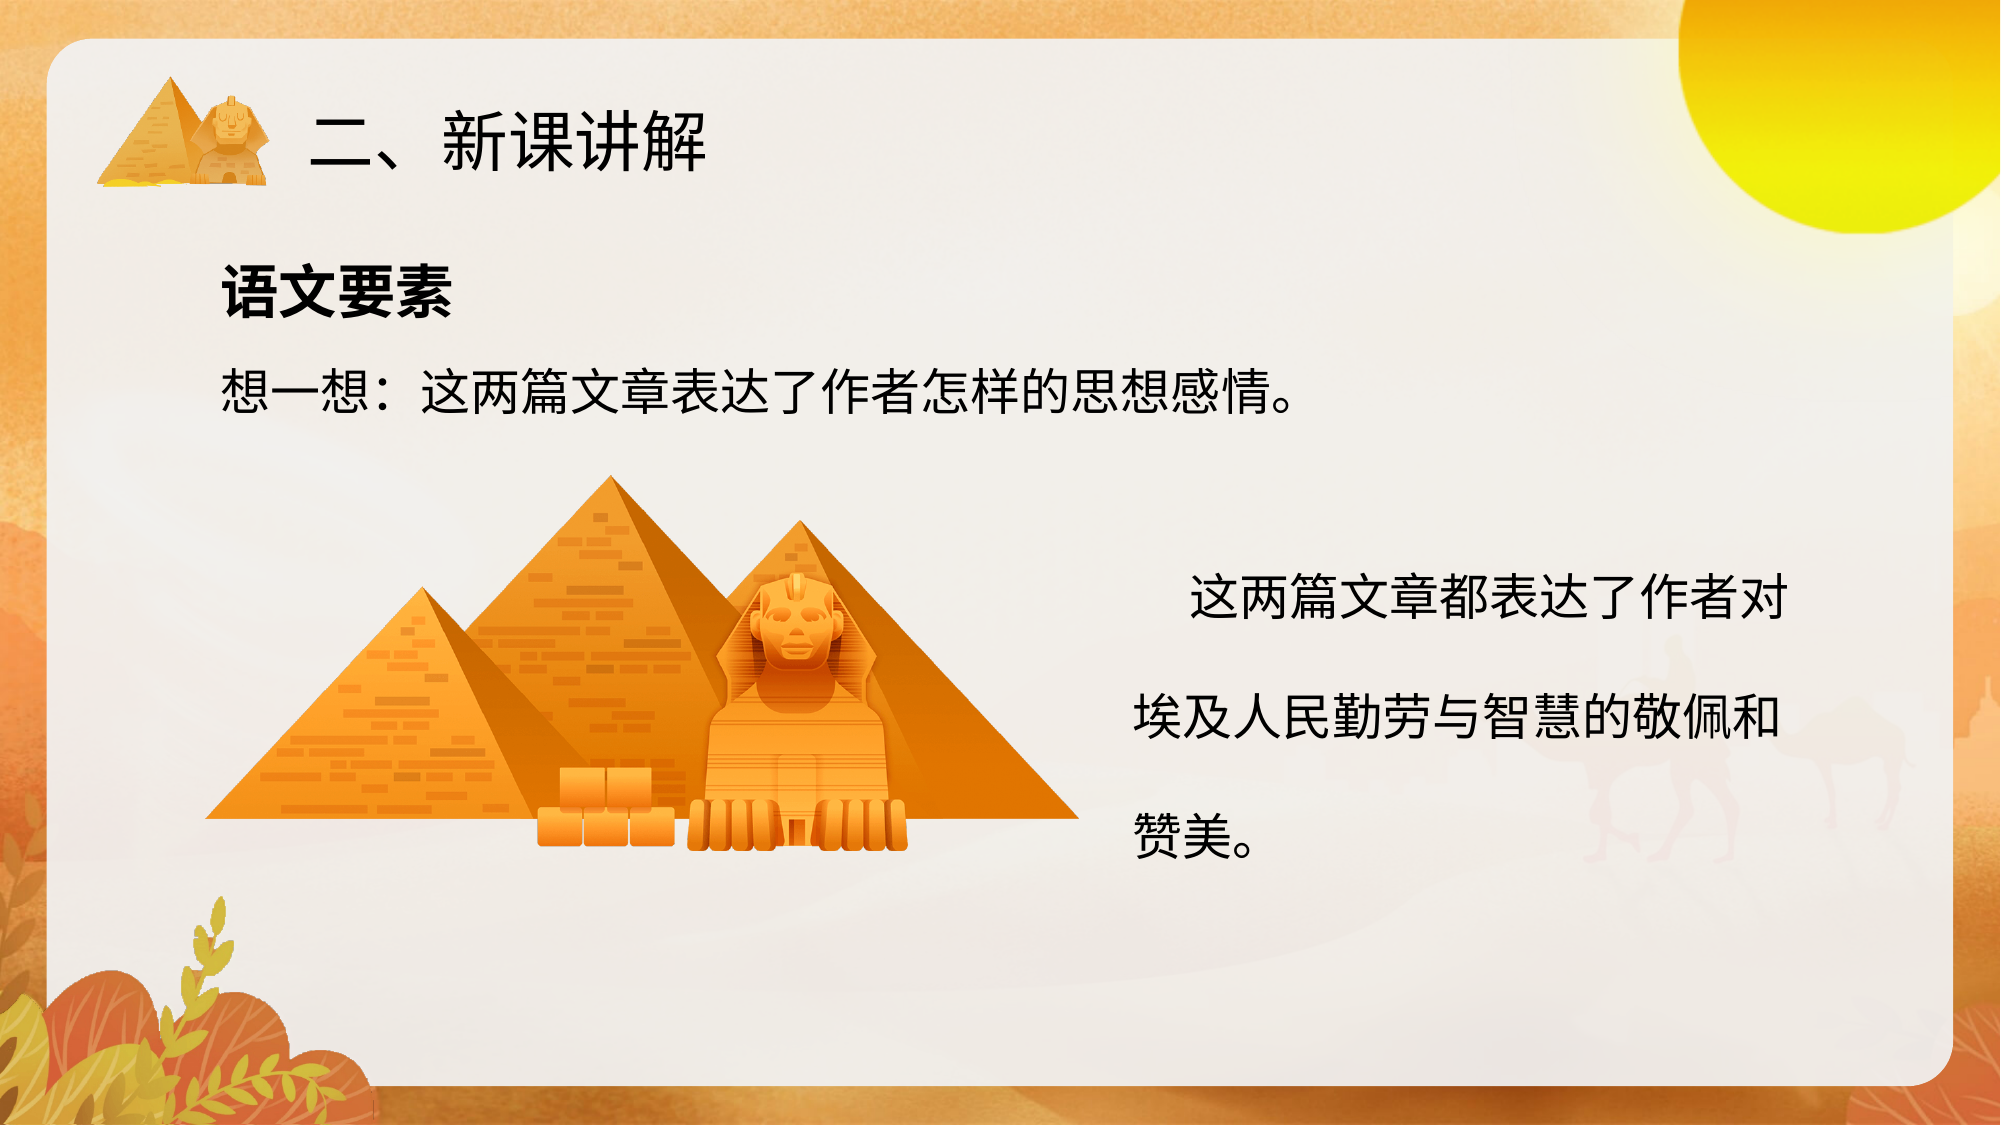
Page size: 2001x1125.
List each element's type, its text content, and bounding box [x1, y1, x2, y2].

text_box 想一想：这两篇文章表达了作者怎样的思想感情。 [205, 340, 1357, 428]
picture [0, 0, 2001, 1125]
text_box 语文要素 [205, 247, 514, 333]
text_box 这两篇文章都表达了作者对埃及人民勤劳与智慧的敬佩和赞美。 [1117, 497, 1837, 874]
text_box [84, 51, 726, 199]
